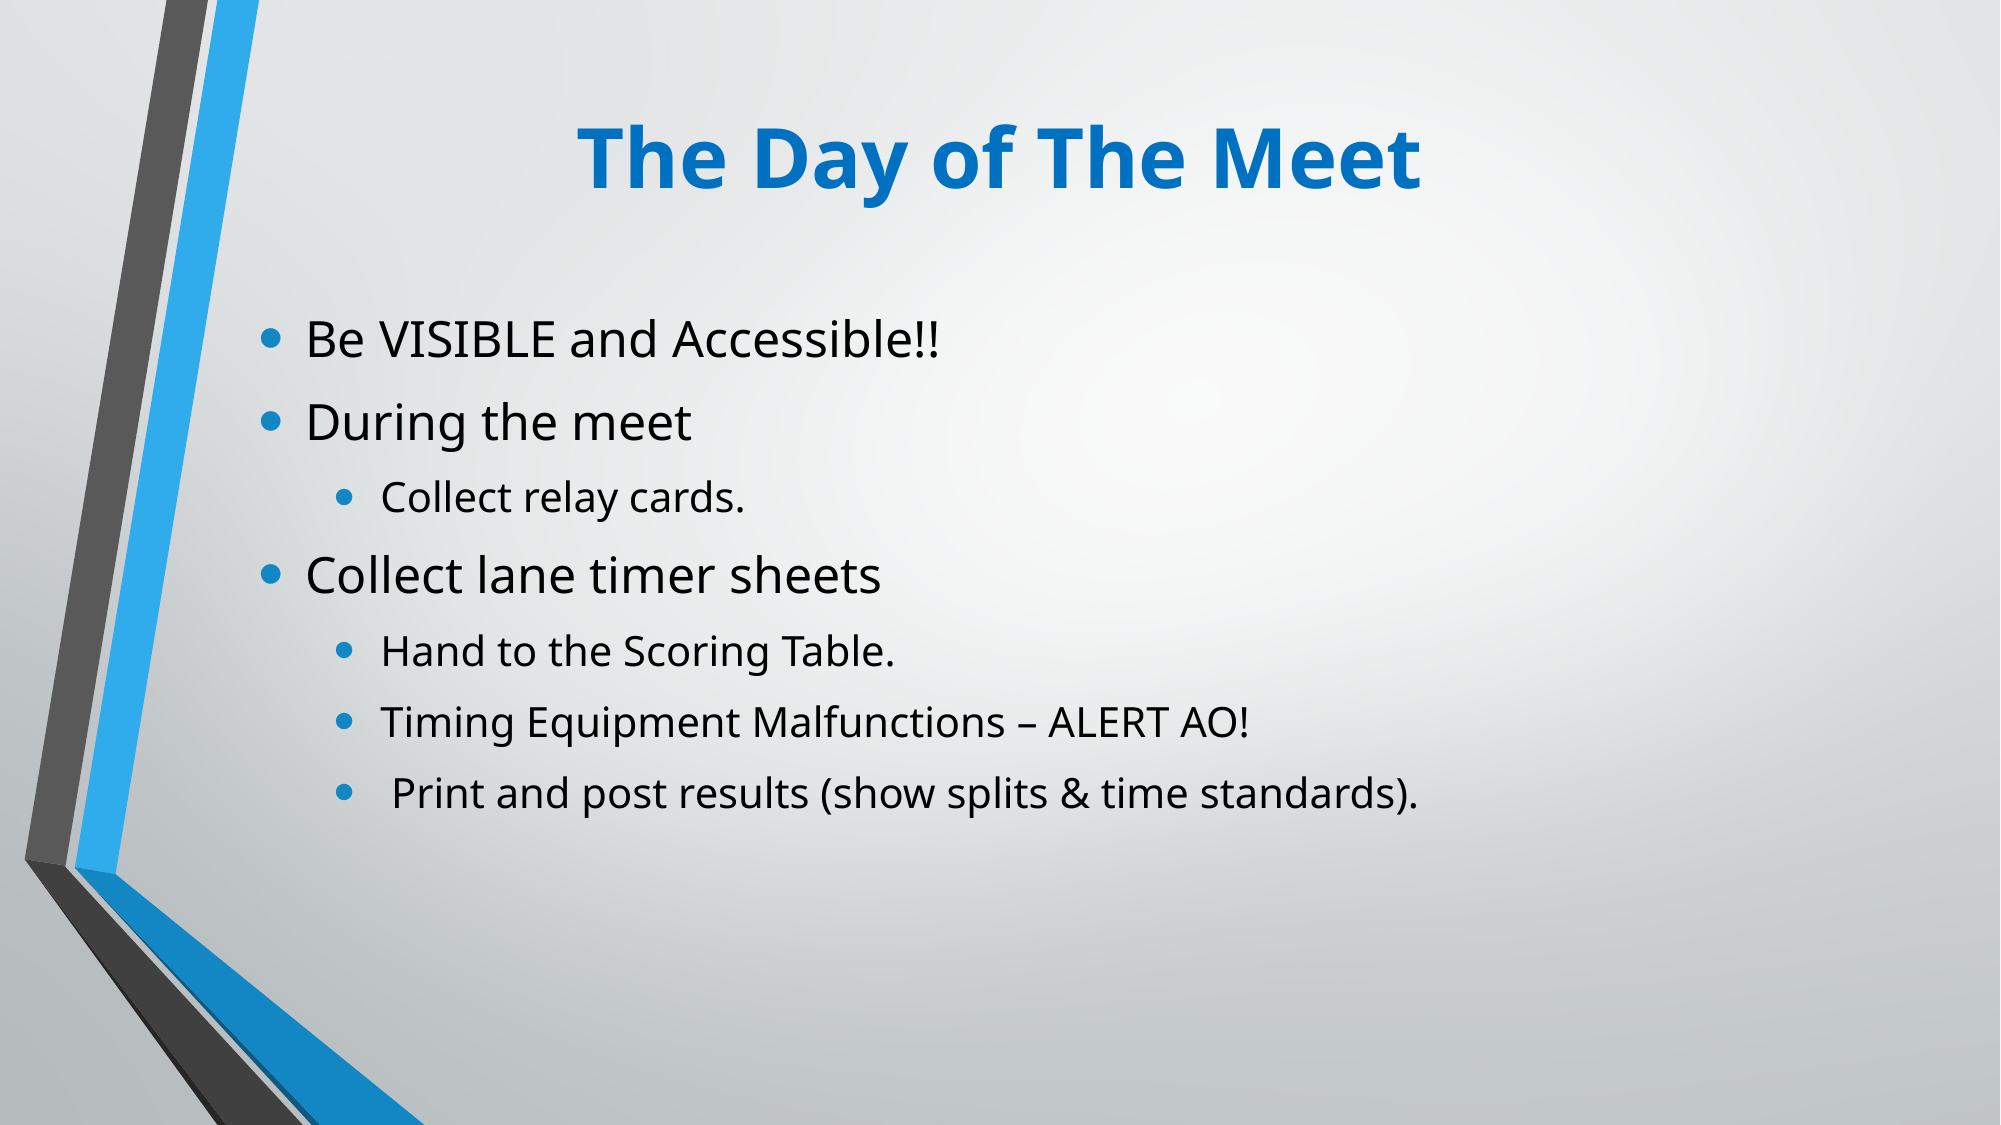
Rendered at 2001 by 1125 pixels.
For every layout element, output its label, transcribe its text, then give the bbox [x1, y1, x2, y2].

list Be VISIBLE and Accessible!! During the meet Collect relay cards. Collect lane timer sheets Hand to the Scoring Table. Timing Equipment Malfunctions – ALERT AO! Print and post results (show splits & time standards). [243, 174, 1887, 950]
title The Day of The Meet [137, 46, 1863, 264]
